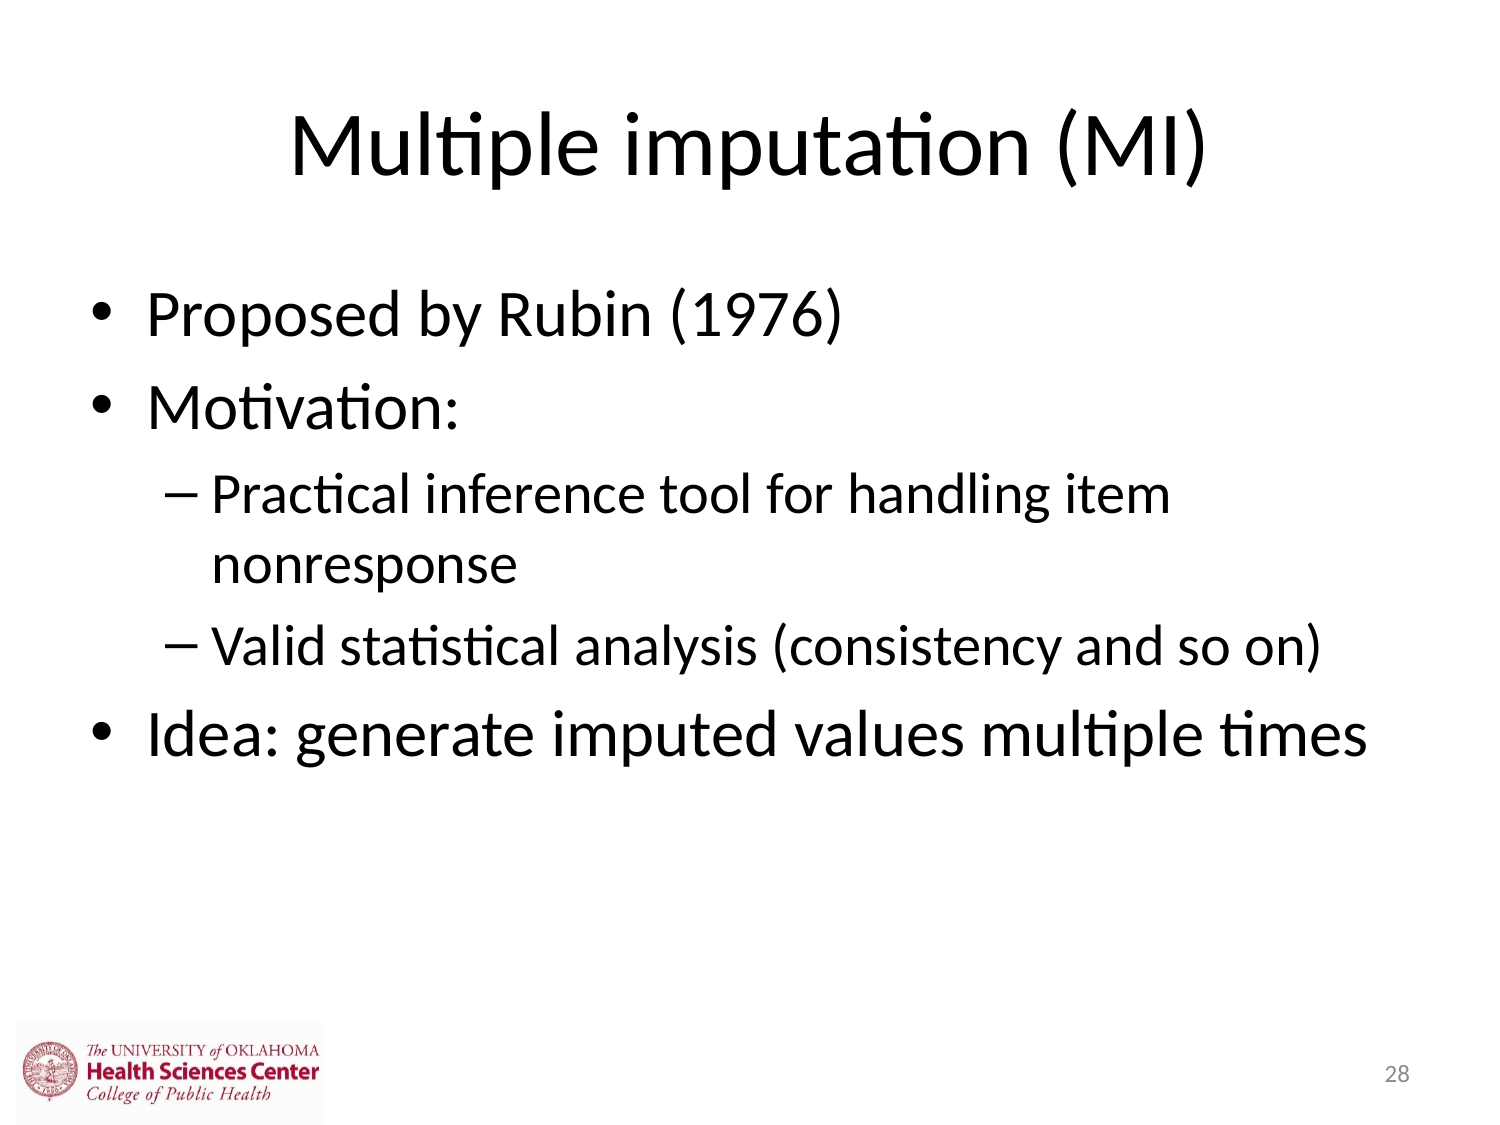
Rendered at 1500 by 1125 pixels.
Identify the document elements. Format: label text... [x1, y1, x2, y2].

list Proposed by Rubin (1976) Motivation: Practical inference tool for handling item nonresponse Valid statistical analysis (consistency and so on) Idea: generate imputed values multiple times [75, 262, 1425, 1005]
slide_number 28 [1074, 1042, 1425, 1103]
picture [15, 1022, 325, 1125]
title Multiple imputation (MI) [75, 45, 1425, 233]
